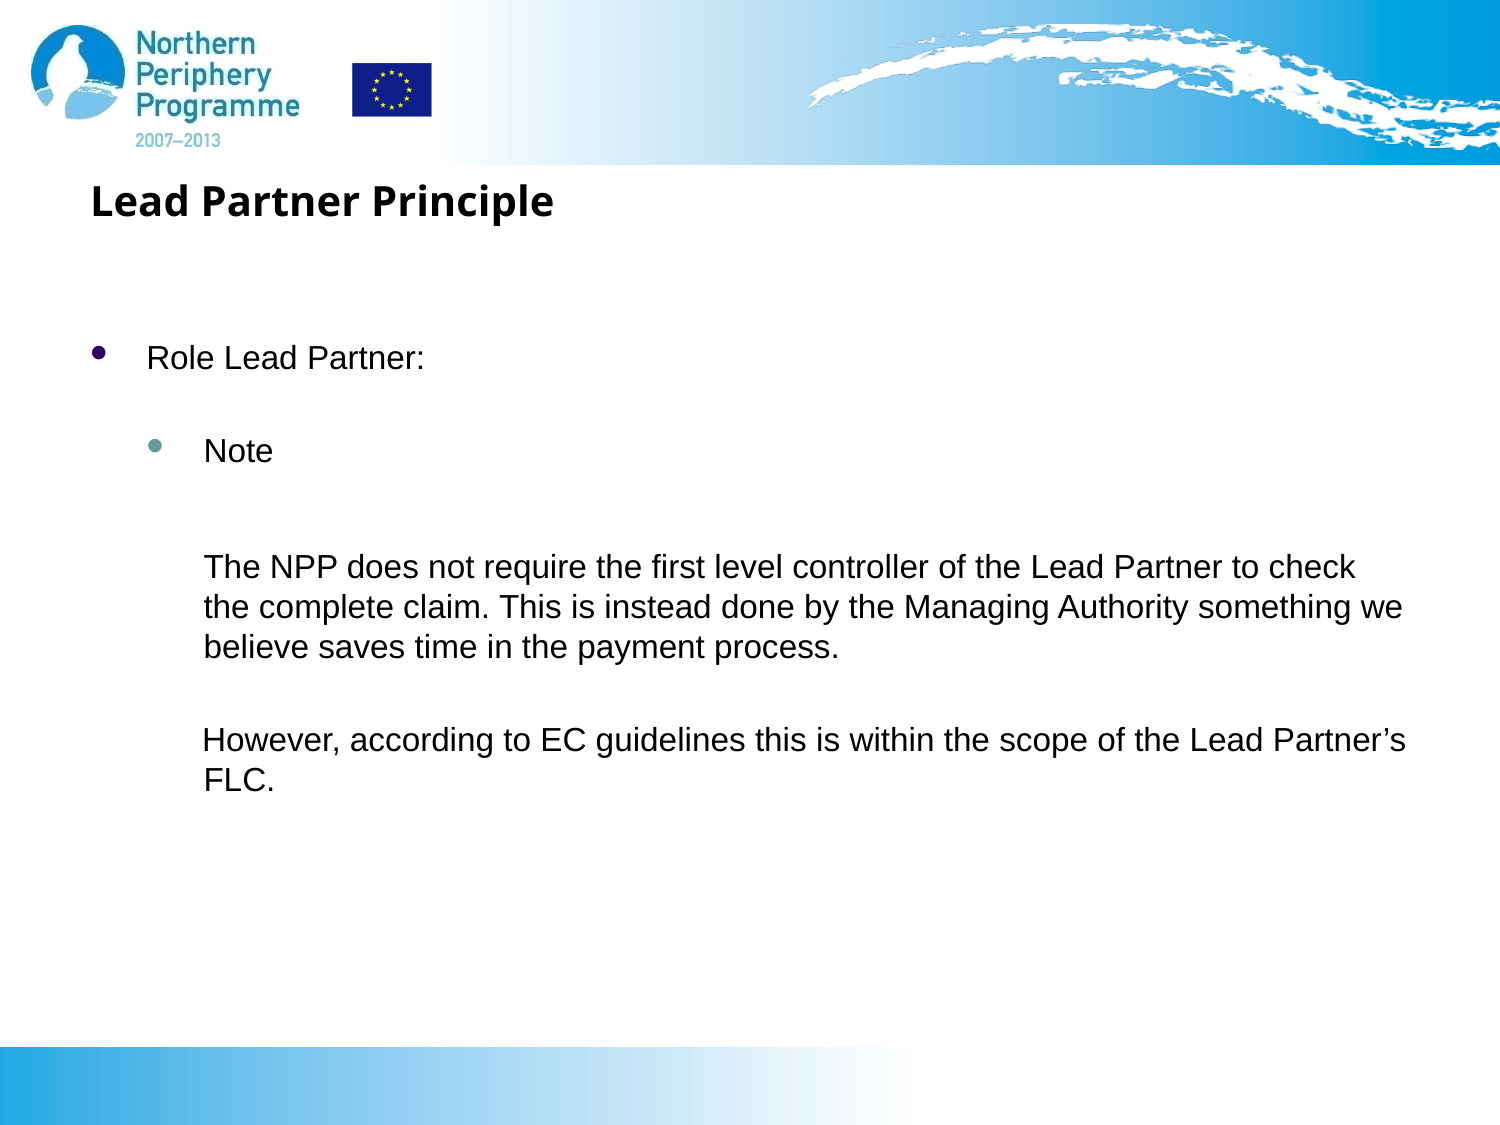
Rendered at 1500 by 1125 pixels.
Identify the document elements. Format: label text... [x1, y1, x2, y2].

list Role Lead Partner: Note The NPP does not require the first level controller of the Lead Partner to check the complete claim. This is instead done by the Managing Authority something we believe saves time in the payment process. However, according to EC guidelines this is within the scope of the Lead Partner’s FLC. [74, 281, 1426, 1006]
picture [297, 0, 1500, 165]
picture [31, 25, 74, 147]
picture [0, 1047, 1053, 1125]
picture [1476, 100, 1500, 107]
title Lead Partner Principle [74, 19, 1313, 233]
